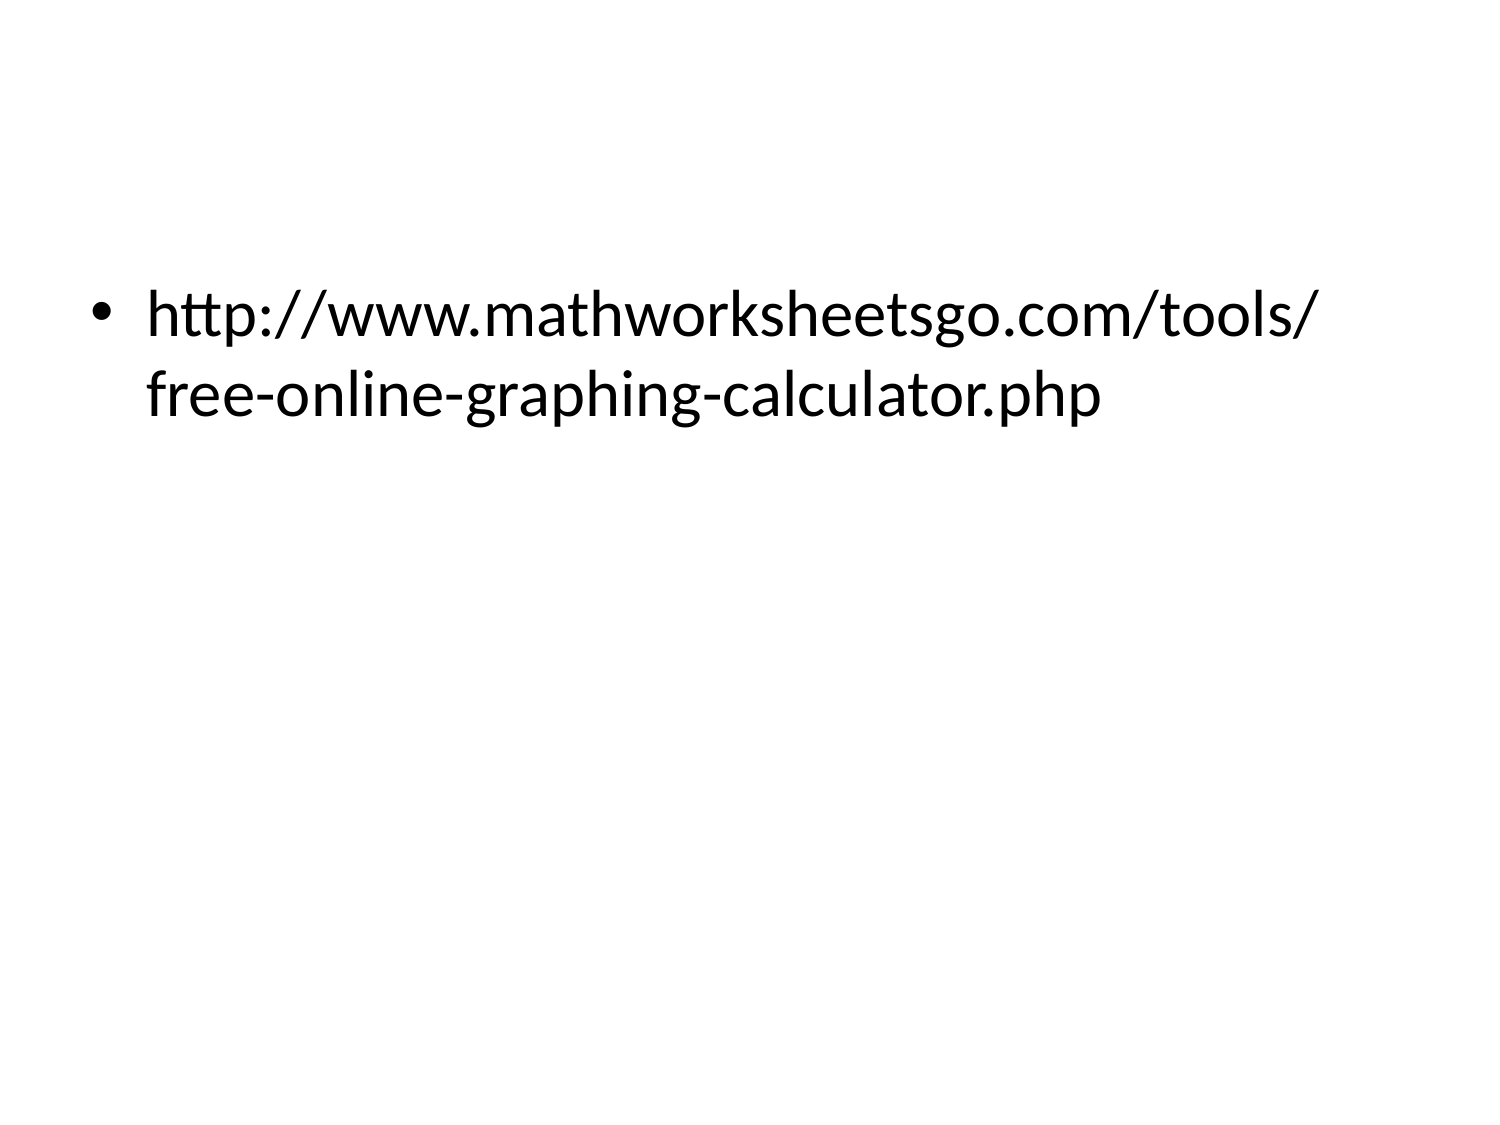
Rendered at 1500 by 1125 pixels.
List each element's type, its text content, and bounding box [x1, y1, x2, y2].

list http://www.mathworksheetsgo.com/tools/free-online-graphing-calculator.php [75, 262, 1425, 1005]
